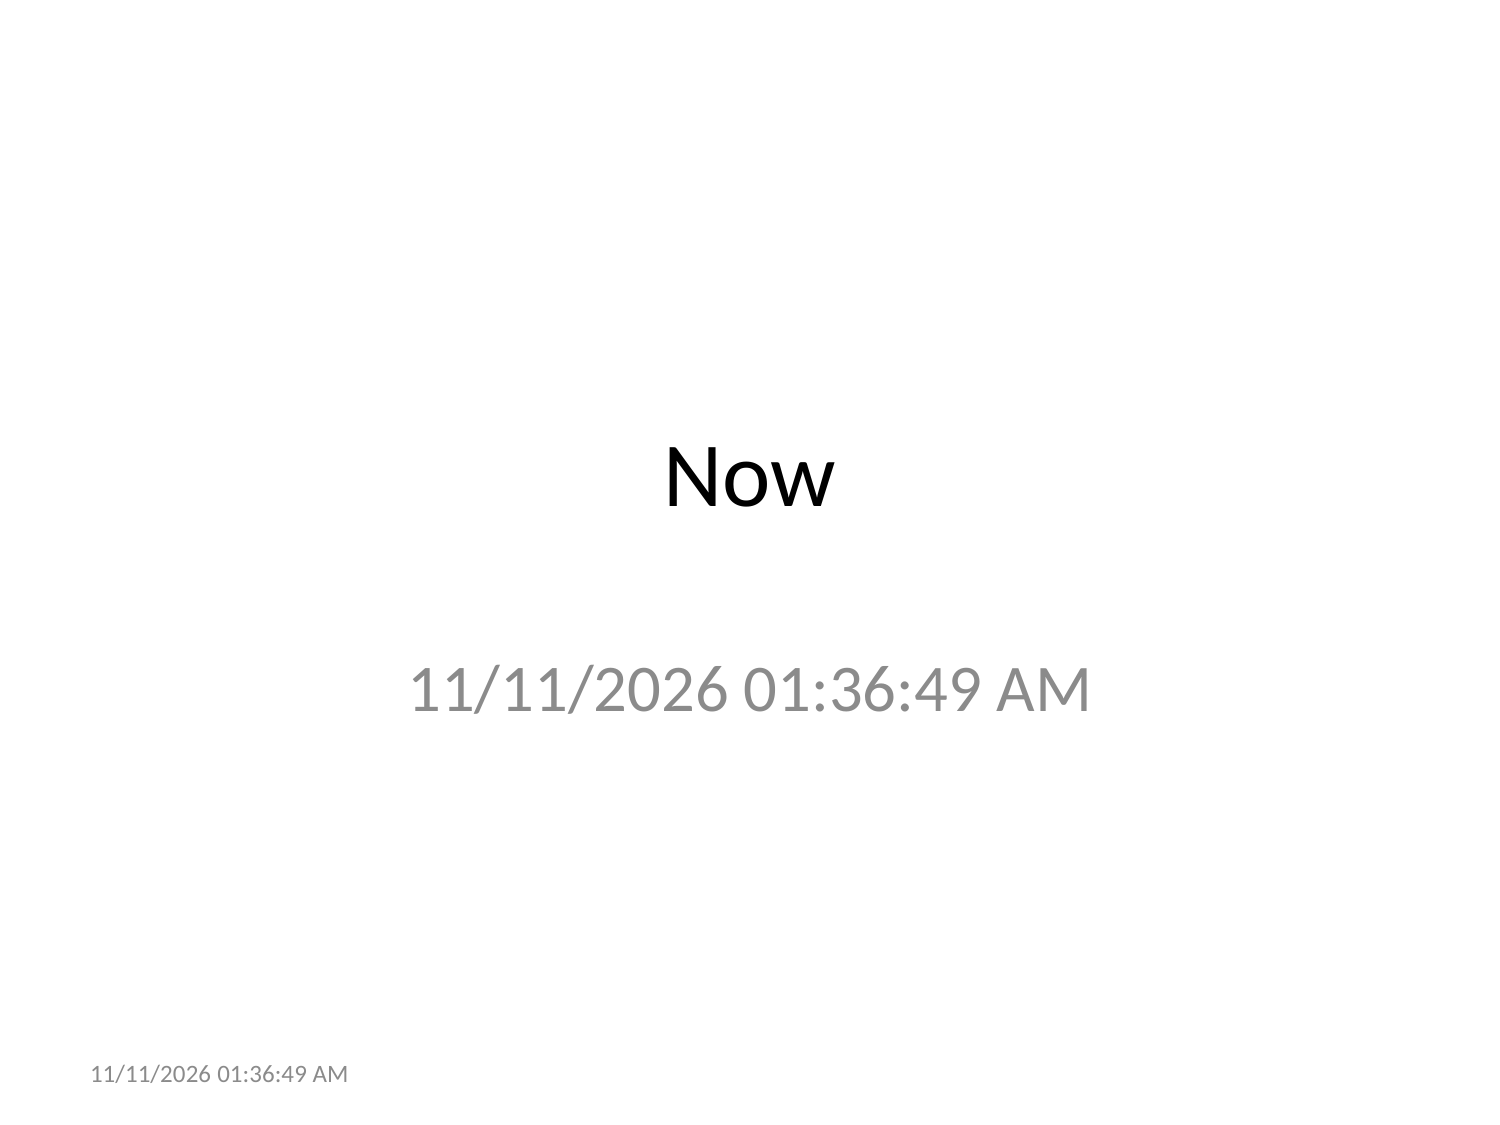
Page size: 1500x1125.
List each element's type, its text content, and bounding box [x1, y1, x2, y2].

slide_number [75, 1042, 425, 1103]
title Now [112, 349, 1388, 591]
subtitle 2011-12-19 10:20:04 AM [225, 637, 1275, 925]
